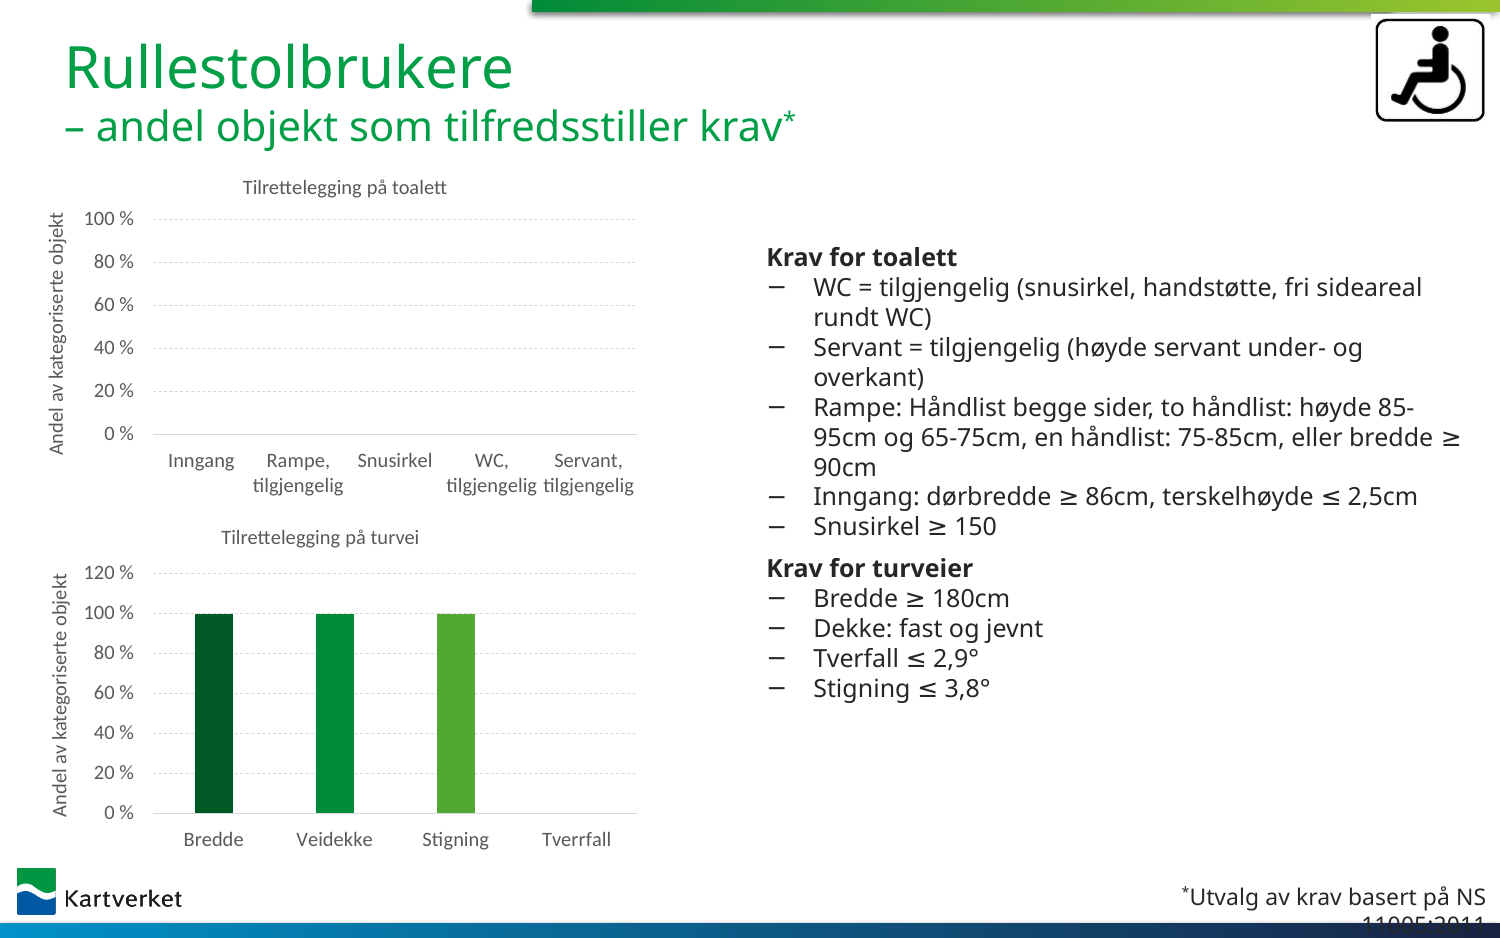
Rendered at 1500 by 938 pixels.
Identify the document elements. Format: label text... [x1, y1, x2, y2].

text_box *Utvalg av krav basert på NS 11005:2011 [1068, 873, 1500, 938]
text_box Krav for toalett WC = tilgjengelig (snusirkel, handstøtte, fri sideareal rundt WC) Servant = tilgjengelig (høyde servant under- og overkant) Rampe: Håndlist begge sider, to håndlist: høyde 85-95cm og 65-75cm, en håndlist: 75-85cm, eller bredde ≥ 90cm Inngang: dørbredde ≥ 86cm, terskelhøyde ≤ 2,5cm Snusirkel ≥ 150 [751, 234, 1483, 545]
picture [41, 520, 650, 859]
text_box Rullestolbrukere – andel objekt som tilfredsstiller krav* [49, 14, 1431, 158]
text_box Krav for turveier Bredde ≥ 180cm Dekke: fast og jevnt Tverfall ≤ 2,9° Stigning ≤ 3,8° [751, 545, 1483, 710]
picture [41, 166, 650, 505]
picture [1371, 13, 1491, 127]
